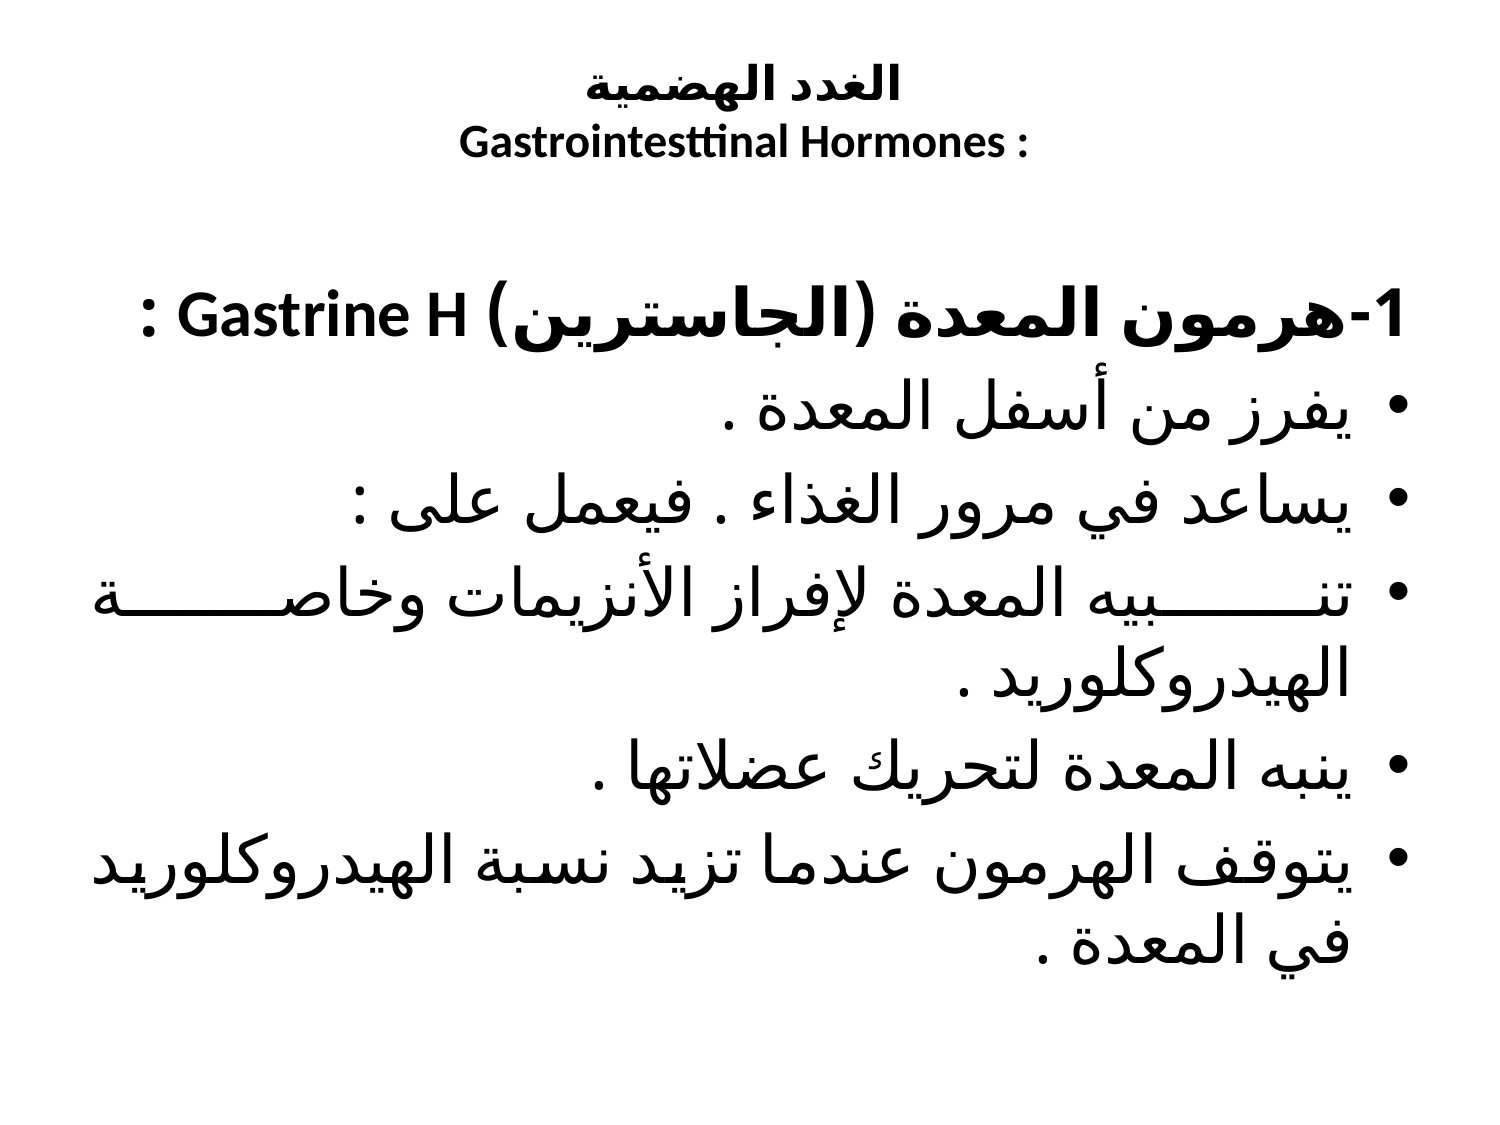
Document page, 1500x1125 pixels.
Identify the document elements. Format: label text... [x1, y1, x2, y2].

list 1-هرمون المعدة (الجاسترين) Gastrine H : يفرز من أسفل المعدة . يساعد في مرور الغذاء . فيعمل على : تنبيه المعدة لإفراز الأنزيمات وخاصة الهيدروكلوريد . ينبه المعدة لتحريك عضلاتها . يتوقف الهرمون عندما تزيد نسبة الهيدروكلوريد في المعدة . [75, 262, 1425, 1005]
title الغدد الهضمية Gastrointesttinal Hormones : [75, 45, 1425, 233]
